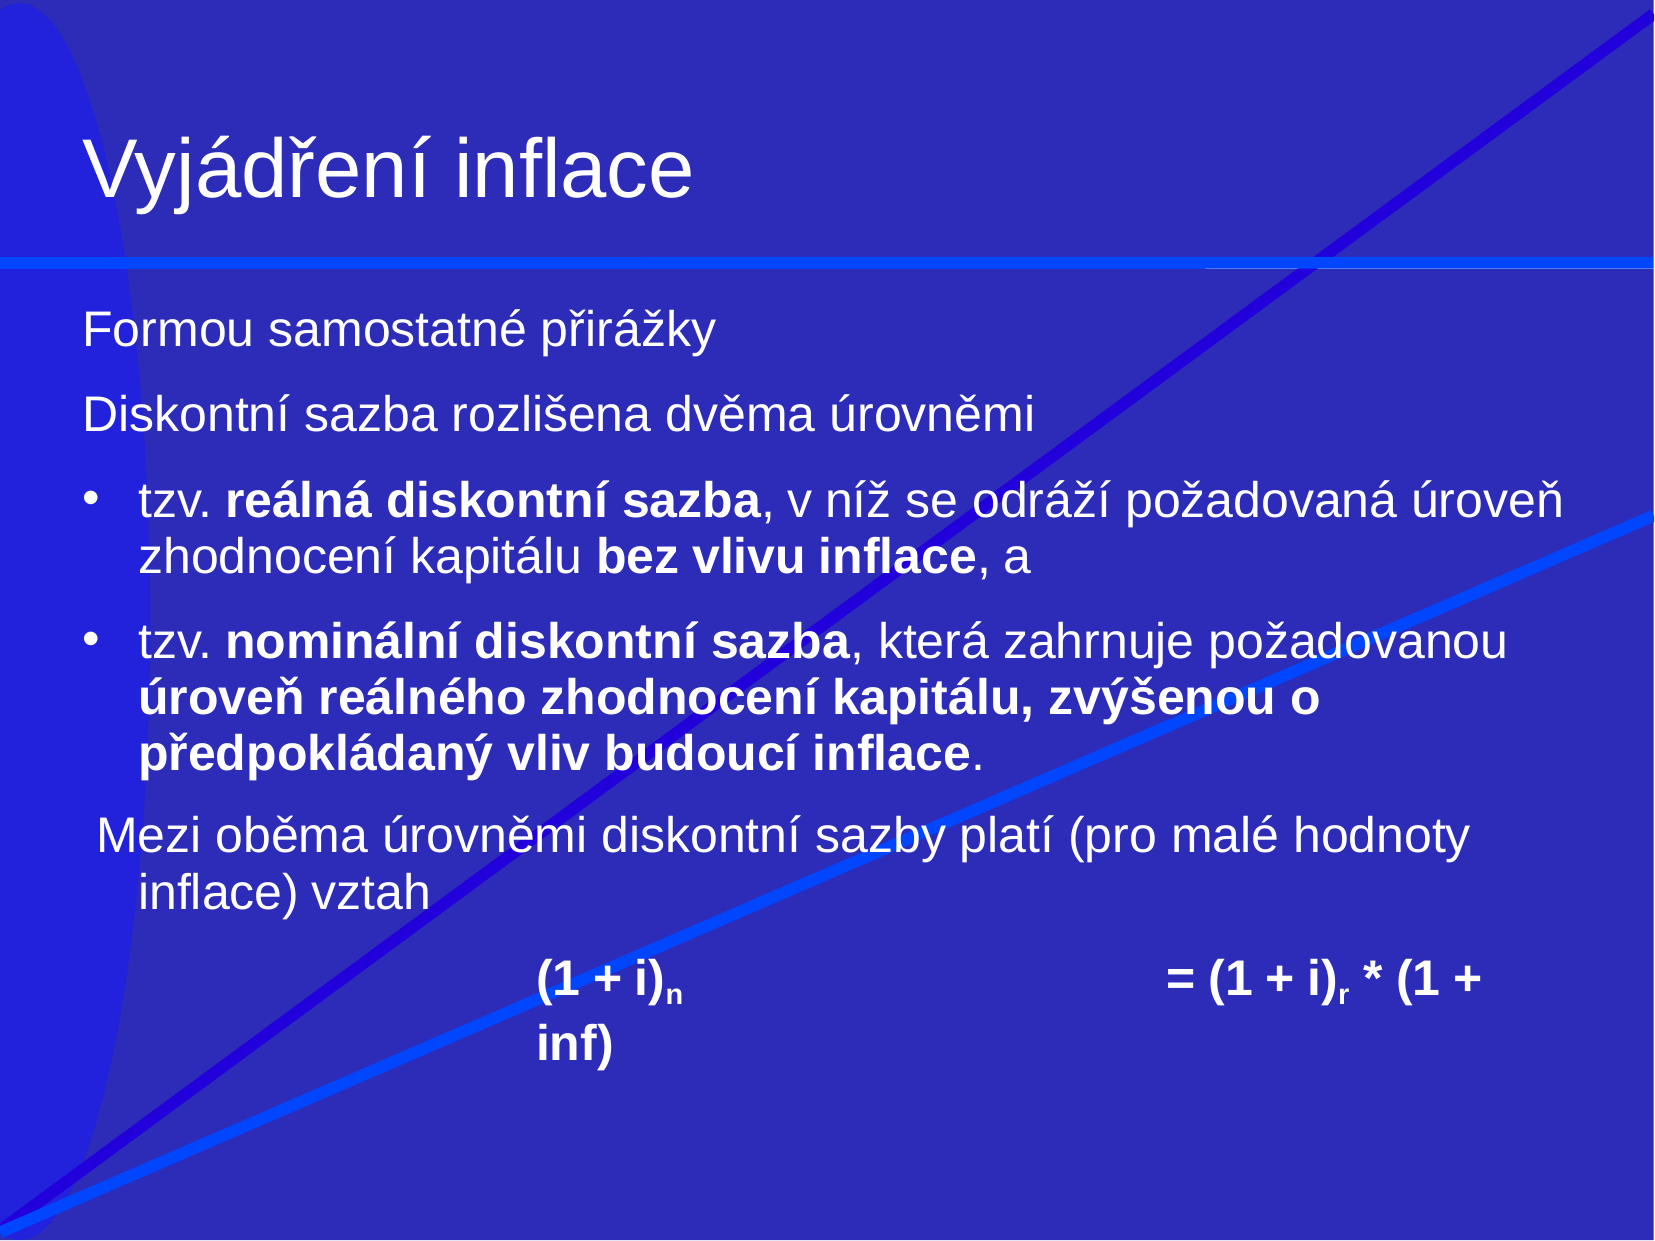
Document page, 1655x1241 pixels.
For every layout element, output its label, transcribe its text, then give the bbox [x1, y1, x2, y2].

title Vyjádření inflace [80, 67, 1574, 321]
text_box Formou samostatné přirážky Diskontní sazba rozlišena dvěma úrovněmi tzv. reálná diskontní sazba, v níž se odráží požadovaná úroveň zhodnocení kapitálu bez vlivu inflace, a tzv. nominální diskontní sazba, která zahrnuje požadovanou úroveň reálného zhodnocení kapitálu, zvýšenou o předpokládaný vliv budoucí inflace. Mezi oběma úrovněmi diskontní sazby platí (pro malé hodnoty inflace) vztah (1 + i)n = (1 + i)r * (1 + inf) [80, 296, 1570, 1071]
